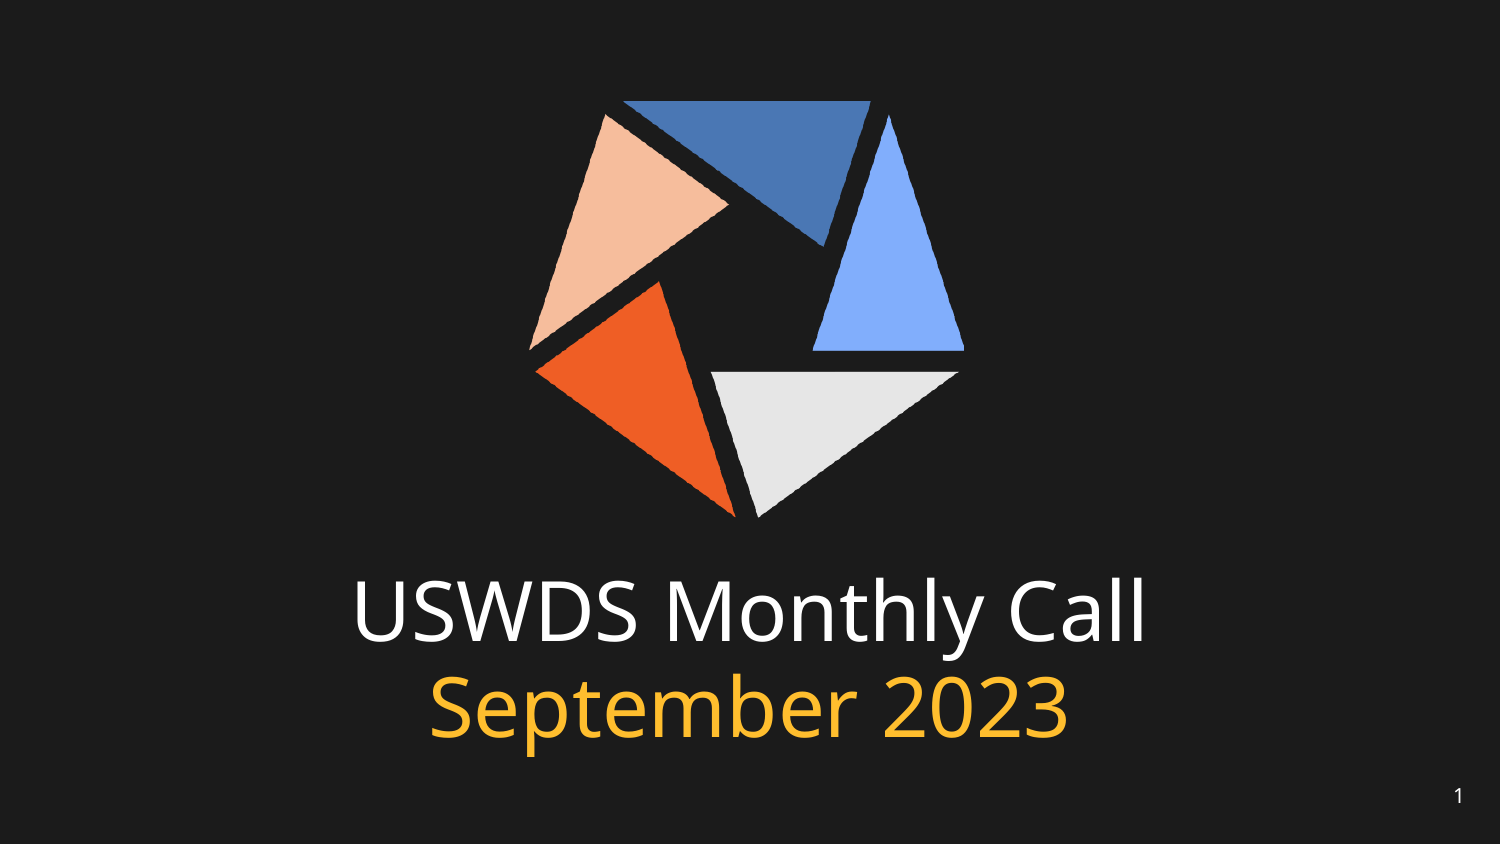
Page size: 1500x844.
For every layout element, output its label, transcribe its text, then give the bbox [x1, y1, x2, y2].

slide_number 1 [1389, 764, 1480, 830]
picture [529, 101, 965, 518]
subtitle September 2023 [51, 639, 1449, 770]
title USWDS Monthly Call [51, 543, 1449, 639]
